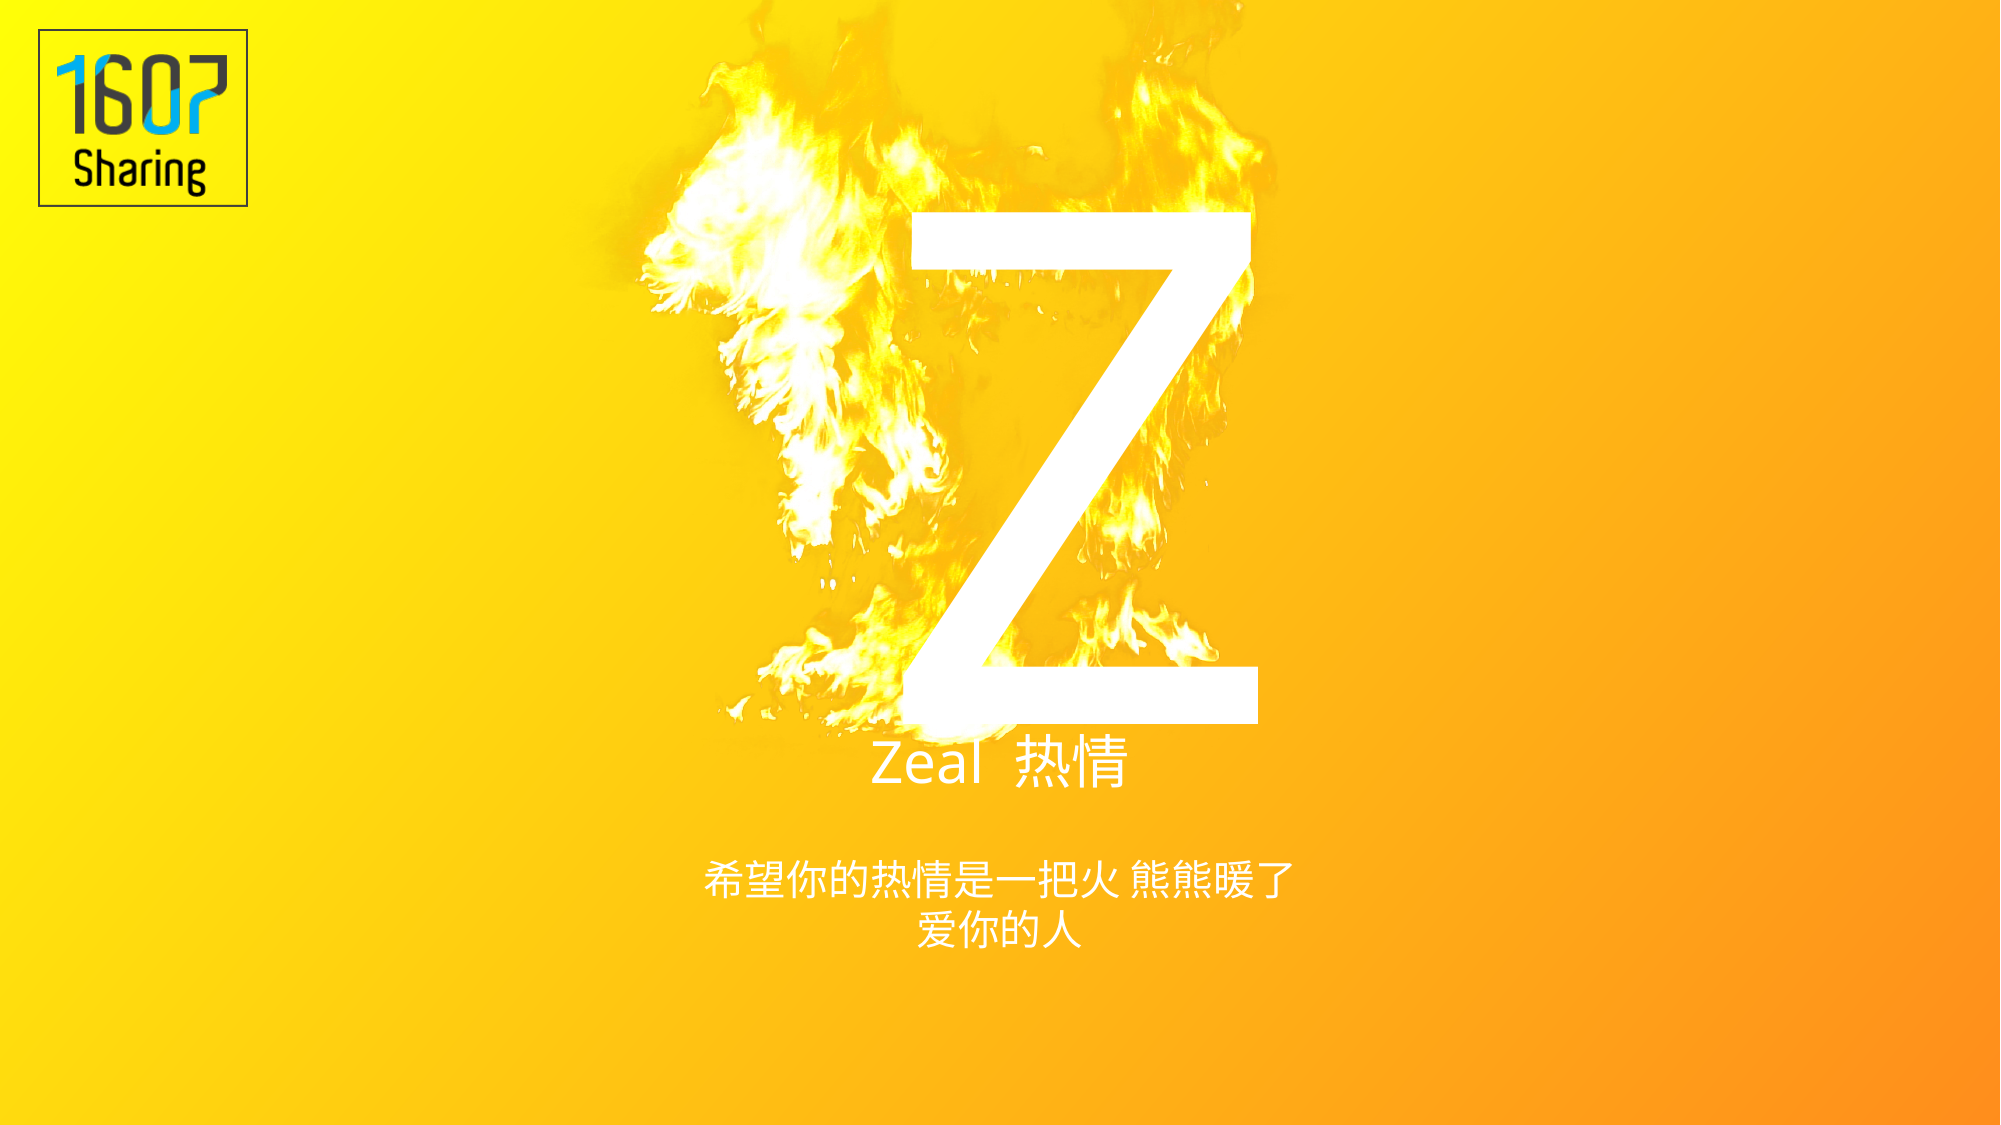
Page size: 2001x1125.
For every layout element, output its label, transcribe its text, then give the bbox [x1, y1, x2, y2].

text_box 希望你的热情是一把火 熊熊暖了爱你的人 [668, 884, 1331, 962]
picture [38, 29, 248, 228]
picture [527, 0, 1373, 884]
